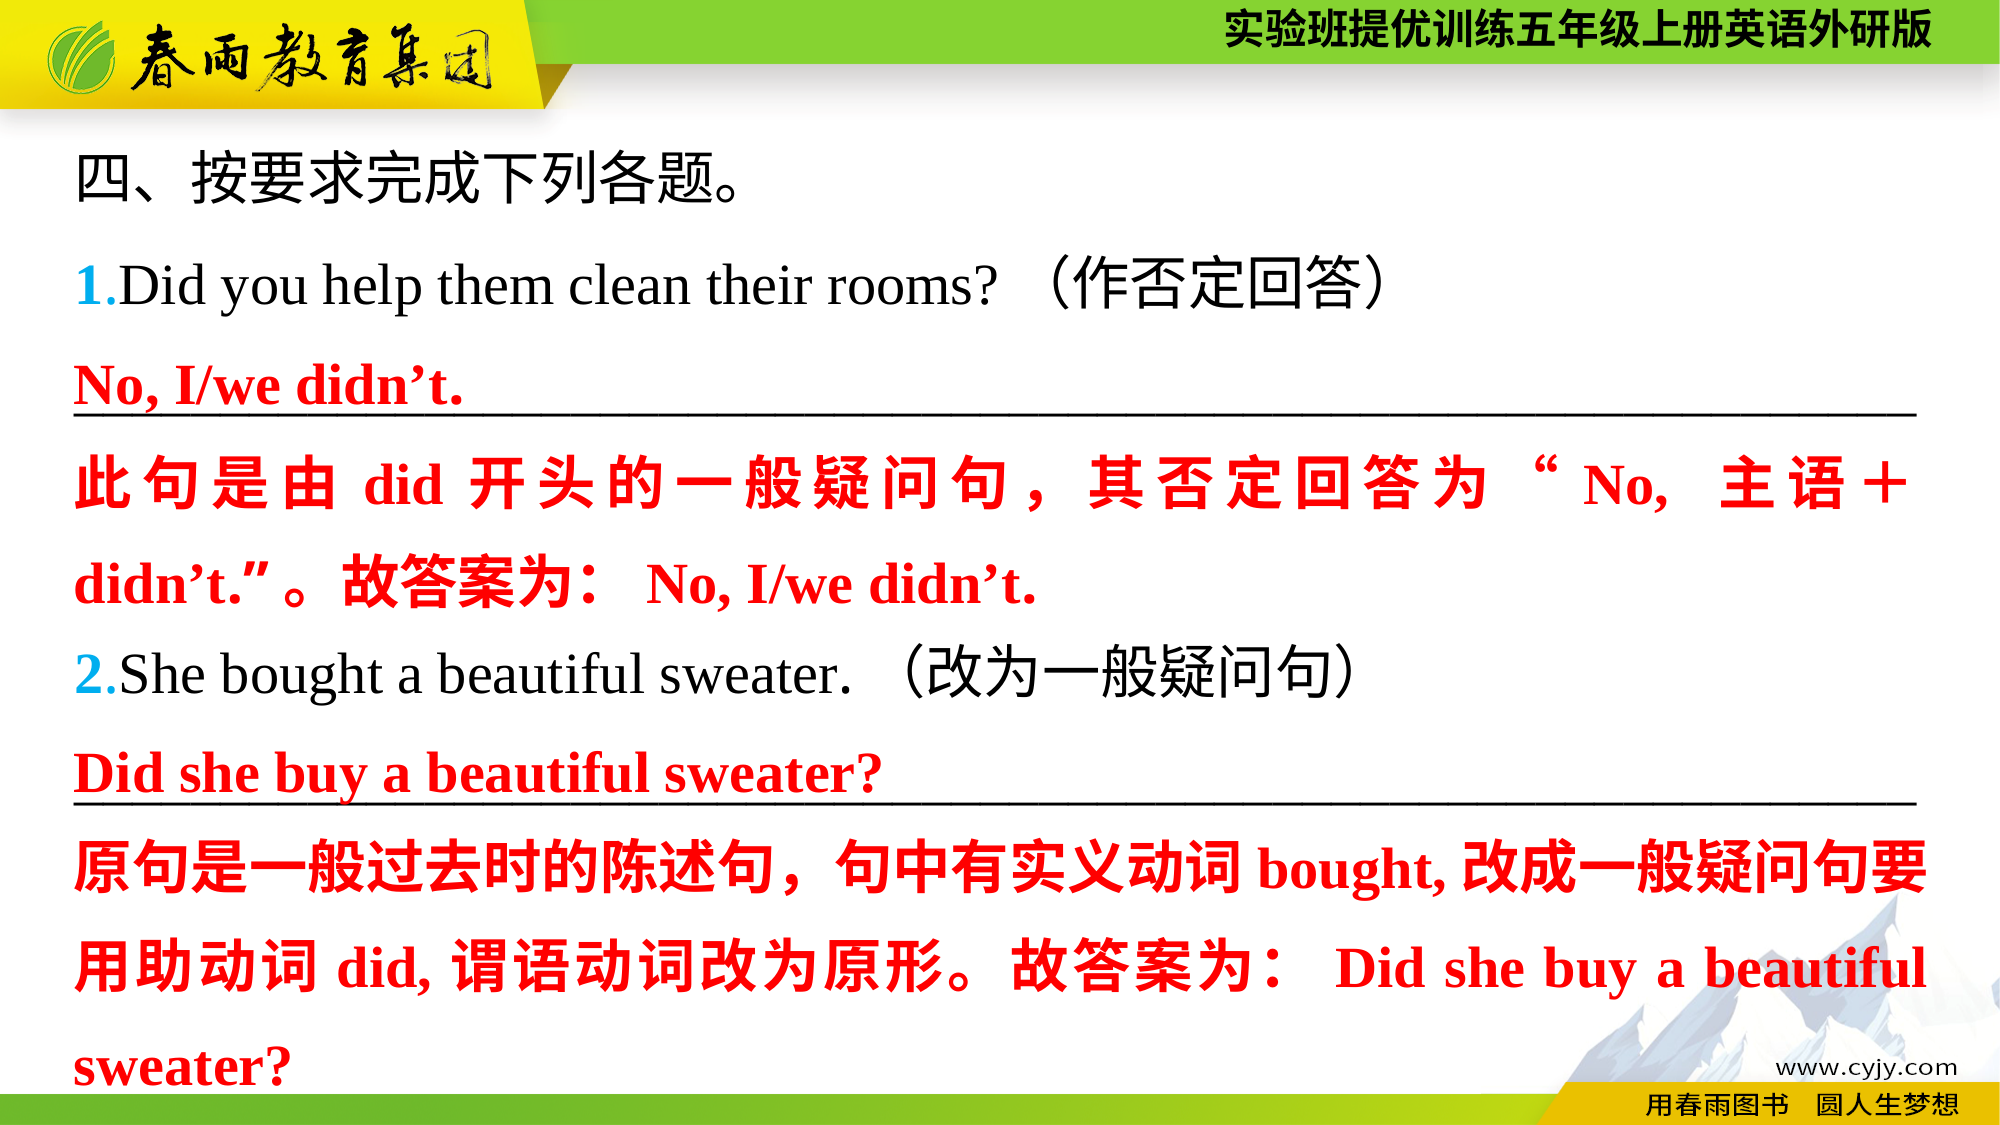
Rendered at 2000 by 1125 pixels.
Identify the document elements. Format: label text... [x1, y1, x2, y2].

text_box 此句是由did开头的一般疑问句，其否定回答为“No, 主语＋didn’t.”。故答案为：No, I/we didn’t. [59, 411, 1944, 623]
list 四、按要求完成下列各题。 1.Did you help them clean their rooms?（作否定回答） _______________________________________________________________ 2.She bought a beautiful sweater.（改为一般疑问句） _______________________________________________________________ [59, 623, 1944, 691]
text_box Did she buy a beautiful sweater? [59, 691, 1944, 795]
text_box No, I/we didn’t. [59, 303, 1944, 411]
picture [0, 0, 2000, 1125]
list 四、按要求完成下列各题。 1.Did you help them clean their rooms?（作否定回答） _______________________________________________________________ 2.She bought a beautiful sweater.（改为一般疑问句） _______________________________________________________________ [59, 98, 1944, 303]
text_box 原句是一般过去时的陈述句，句中有实义动词bought,改成一般疑问句要用助动词did,谓语动词改为原形。故答案为：Did she buy a beautiful sweater? [59, 795, 1944, 1104]
